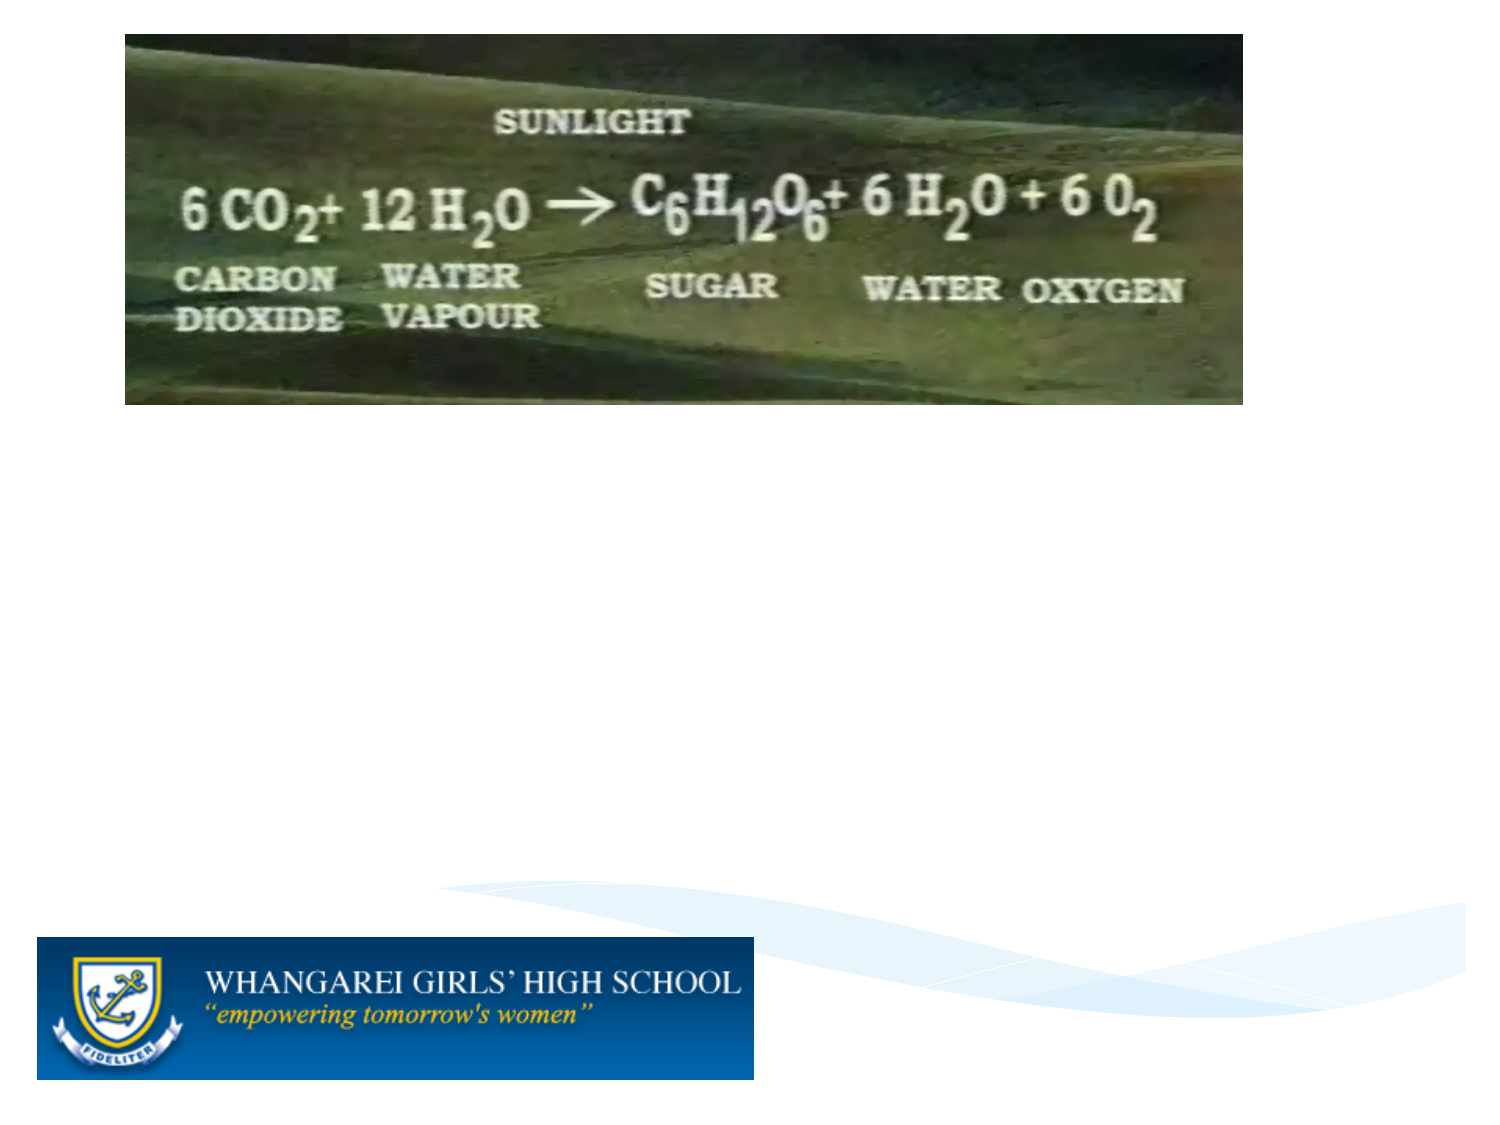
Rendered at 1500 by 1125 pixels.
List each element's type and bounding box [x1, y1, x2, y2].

picture [37, 937, 754, 1080]
picture [124, 34, 1243, 405]
